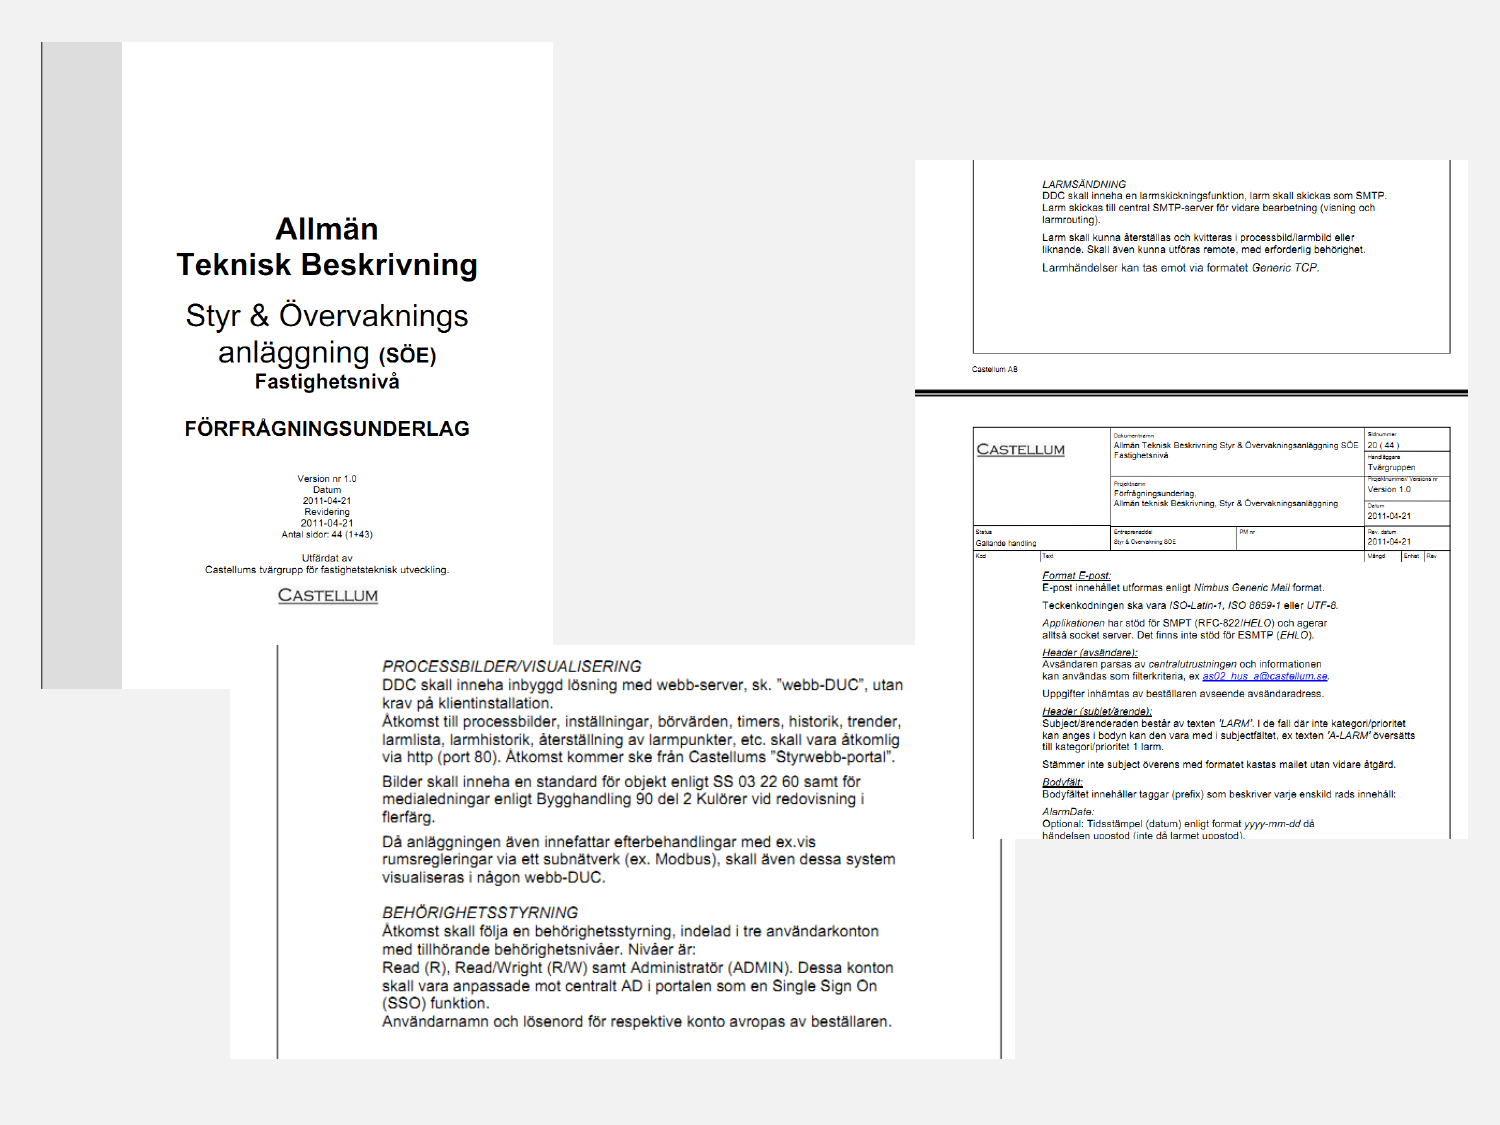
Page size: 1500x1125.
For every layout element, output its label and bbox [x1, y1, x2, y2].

picture [41, 42, 1468, 1059]
